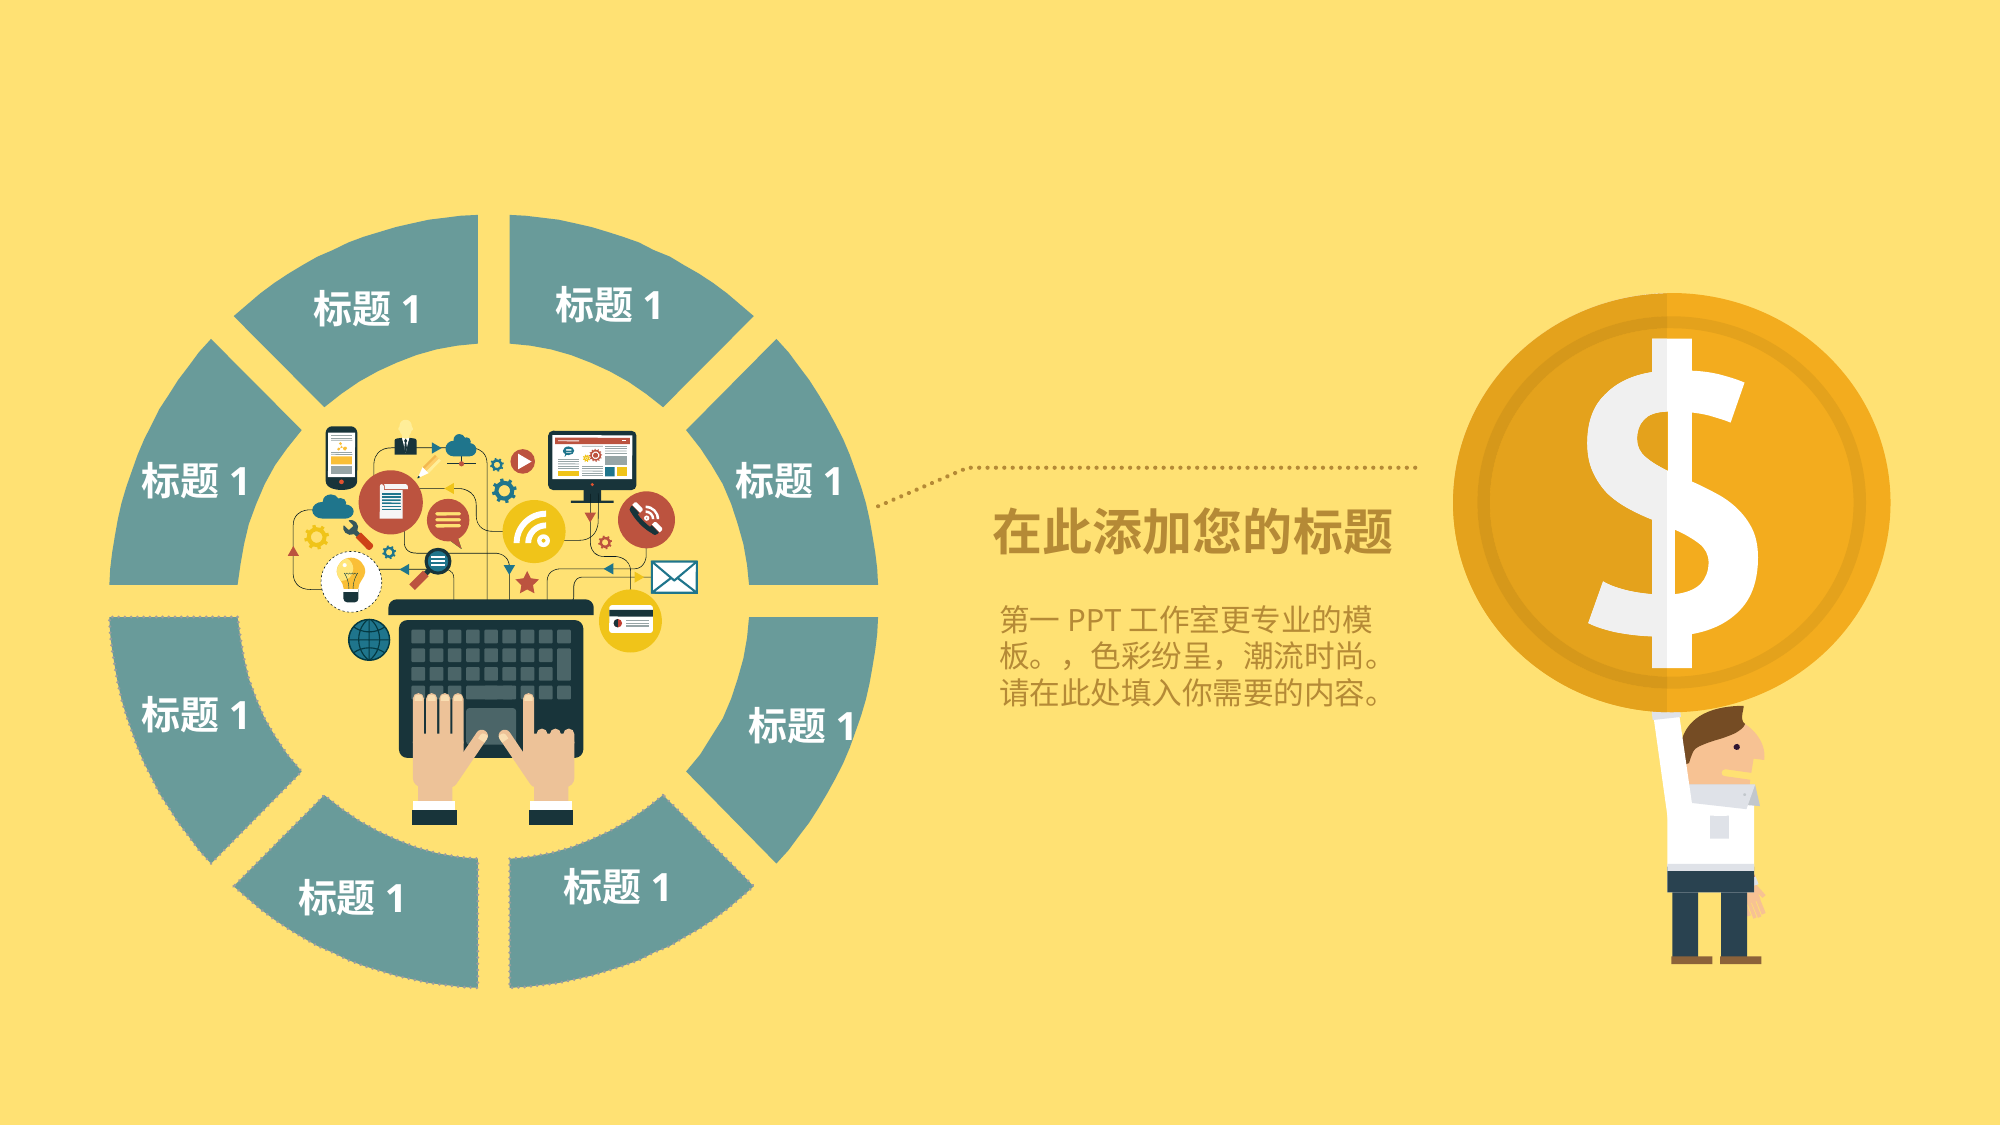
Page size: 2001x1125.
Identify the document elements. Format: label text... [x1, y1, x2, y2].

text_box 标题1 [127, 449, 266, 511]
text_box 标题1 [540, 272, 680, 335]
text_box [136, 720, 282, 864]
text_box [509, 214, 754, 408]
text_box [703, 617, 879, 864]
text_box 标题1 [127, 683, 266, 745]
text_box [233, 214, 478, 408]
text_box [109, 617, 251, 718]
text_box 标题1 [549, 855, 688, 917]
text_box [733, 483, 879, 585]
text_box [697, 338, 848, 480]
text_box [878, 467, 1416, 507]
text_box 在此添加您的标题 [978, 492, 1447, 568]
text_box 第一PPT工作室更专业的模板。，色彩纷呈，潮流时尚。请在此处填入你需要的内容。 [984, 593, 1438, 718]
picture [287, 419, 699, 826]
text_box [233, 832, 478, 988]
text_box 标题1 [720, 449, 860, 511]
text_box 标题1 [283, 866, 422, 928]
text_box 标题1 [299, 277, 438, 339]
text_box 标题1 [734, 694, 873, 756]
text_box [109, 484, 254, 585]
text_box [140, 338, 290, 482]
text_box [509, 832, 754, 988]
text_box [1452, 292, 1891, 965]
